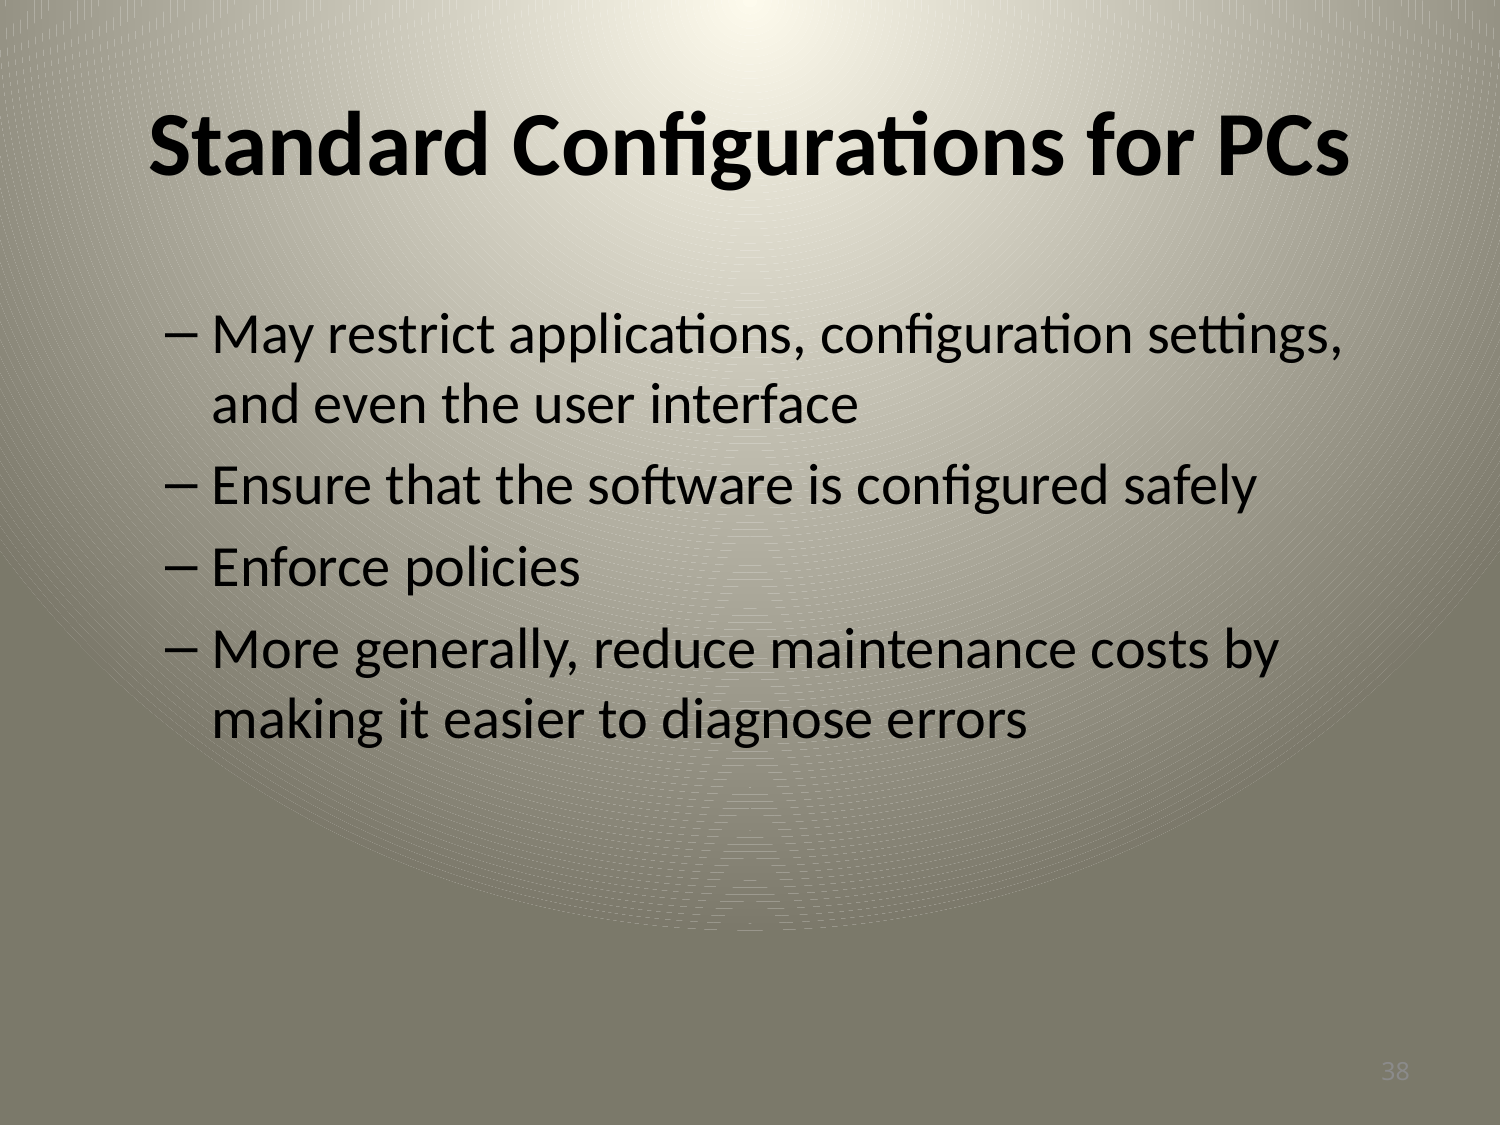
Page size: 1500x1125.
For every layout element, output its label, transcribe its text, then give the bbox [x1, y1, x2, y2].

title Standard Configurations for PCs [75, 45, 1425, 233]
list May restrict applications, configuration settings, and even the user interface Ensure that the software is configured safely Enforce policies More generally, reduce maintenance costs by making it easier to diagnose errors [75, 287, 1425, 986]
slide_number 38 [1074, 1042, 1425, 1103]
